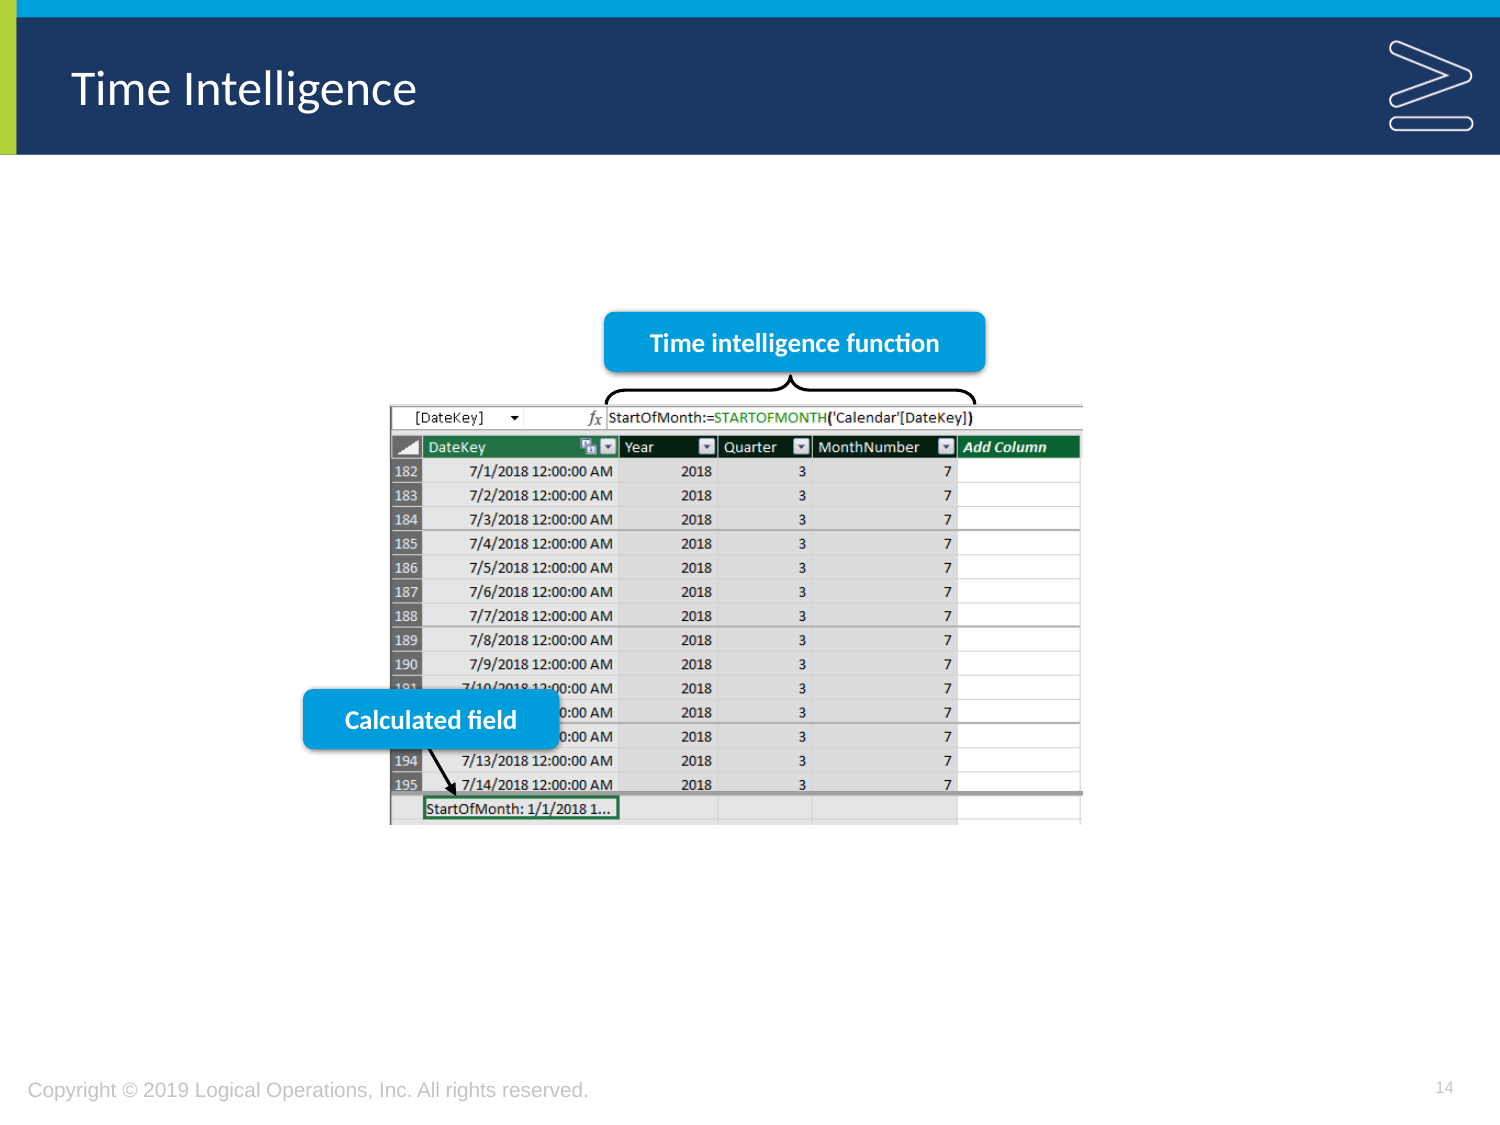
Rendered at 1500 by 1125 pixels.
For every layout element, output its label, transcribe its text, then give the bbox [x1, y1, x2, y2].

picture [449, 711, 460, 728]
picture [426, 713, 432, 728]
picture [413, 716, 423, 729]
text_box Time intelligence function [602, 309, 988, 374]
picture [504, 711, 515, 728]
picture [435, 716, 446, 729]
text_box Calculated field [300, 687, 383, 752]
slide_number 14 [1118, 1057, 1469, 1118]
picture [388, 404, 1083, 826]
picture [392, 716, 398, 728]
picture [0, 0, 56, 155]
picture [484, 716, 495, 729]
picture [1350, 18, 1500, 155]
text_box [606, 381, 975, 402]
picture [469, 711, 480, 728]
title Time Intelligence [56, 16, 1350, 155]
